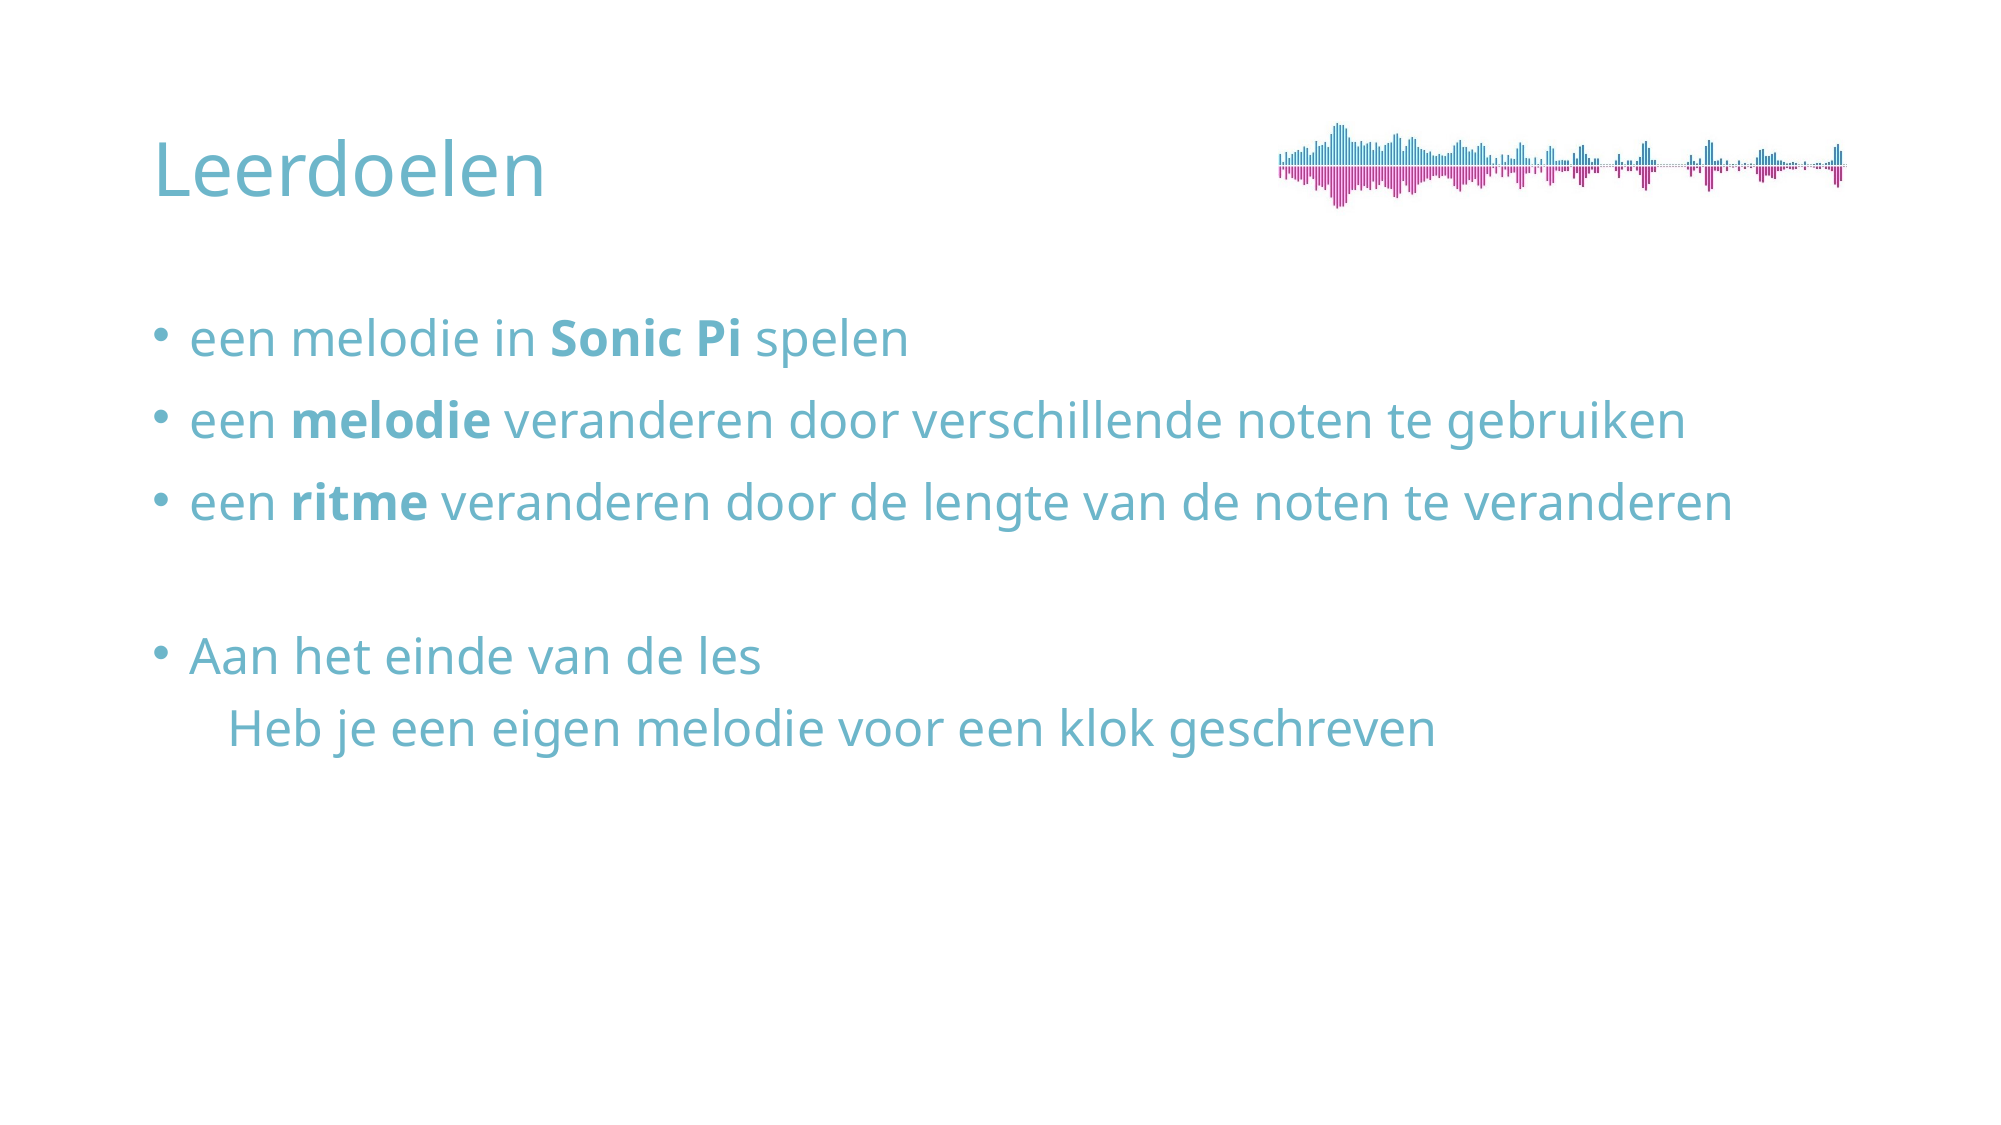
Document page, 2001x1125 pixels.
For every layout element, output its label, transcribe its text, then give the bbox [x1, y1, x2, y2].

list een melodie in Sonic Pi spelen een melodie veranderen door verschillende noten te gebruiken een ritme veranderen door de lengte van de noten te veranderen Aan het einde van de les Heb je een eigen melodie voor een klok geschreven [137, 299, 1863, 1014]
title Leerdoelen [137, 59, 1863, 278]
